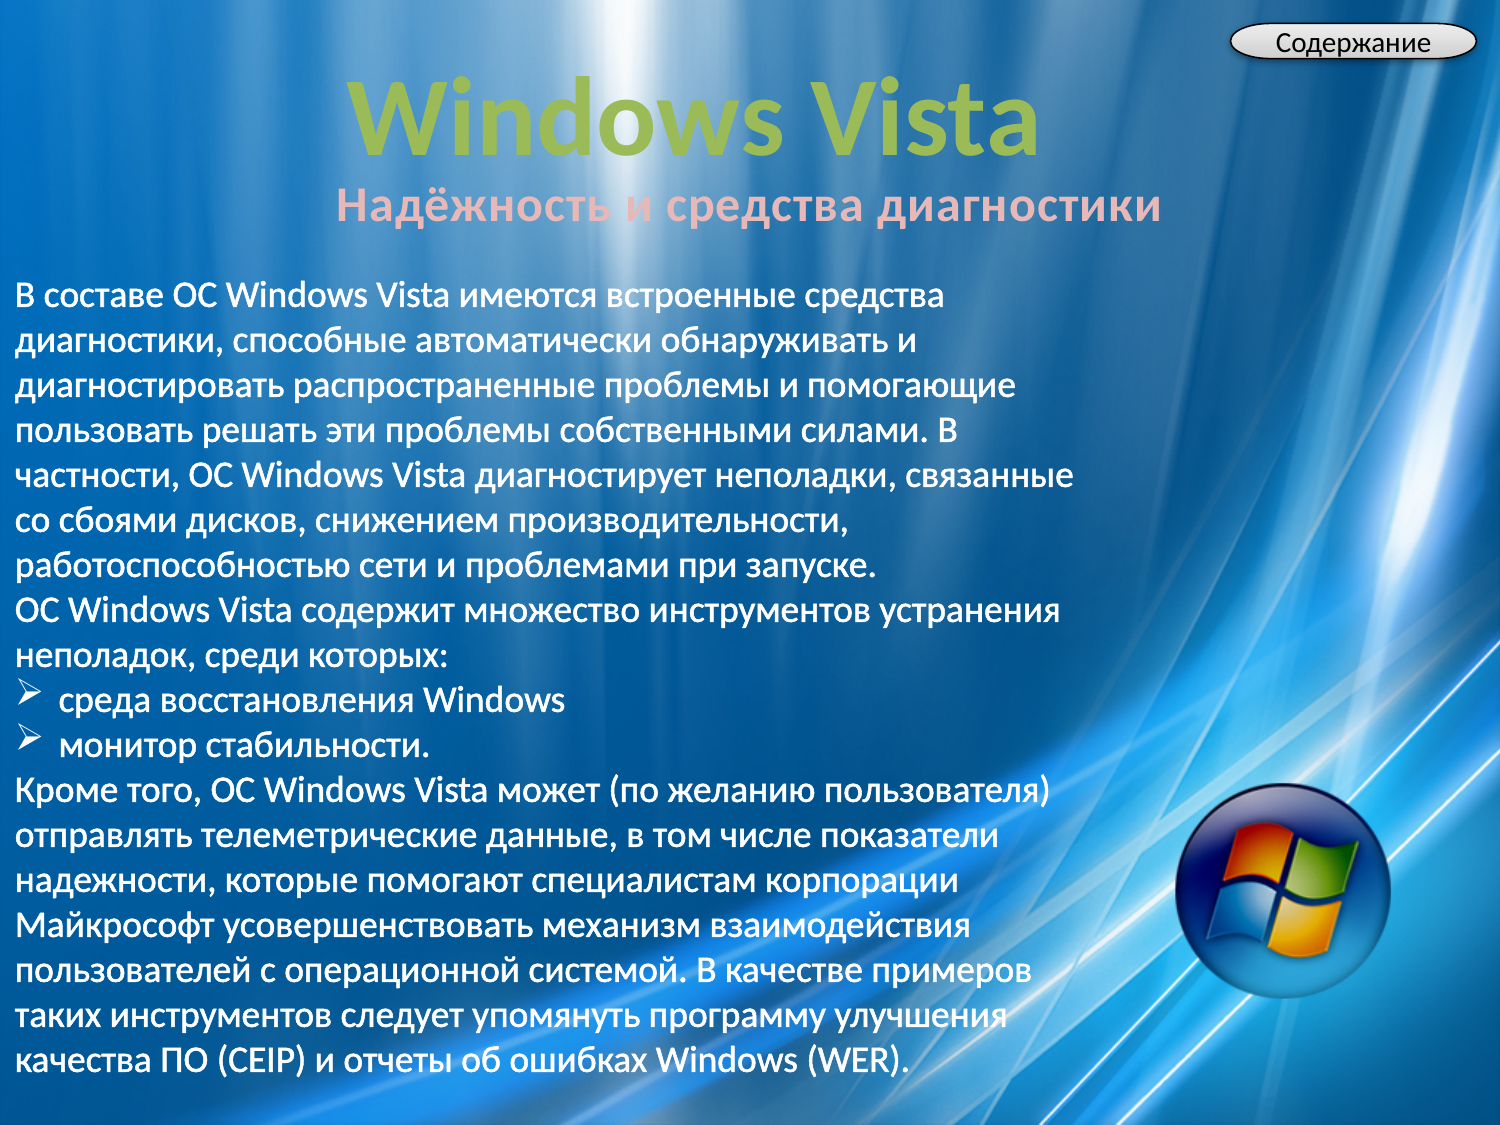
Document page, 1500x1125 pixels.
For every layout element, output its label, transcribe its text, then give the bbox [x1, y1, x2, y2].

picture [0, 239, 1500, 1125]
picture [0, 0, 1500, 163]
text_box В составе ОС Windows Vista имеются встроенные средства диагностики, способные автоматически обнаруживать и диагностировать распространенные проблемы и помогающие пользовать решать эти проблемы собственными силами. В частности, ОС Windows Vista диагностирует неполадки, связанные со сбоями дисков, снижением производительности, работоспособностью сети и проблемами при запуске. ОС Windows Vista содержит множество инструментов устранения неполадок, среди которых: среда восстановления Windows монитор стабильности. Кроме того, ОС Windows Vista может (по желанию пользователя) отправлять телеметрические данные, в том числе показатели надежности, которые помогают специалистам корпорации Майкрософт усовершенствовать механизм взаимодействия пользователей с операционной системой. В качестве примеров таких инструментов следует упомянуть программу улучшения качества ПО (CEIP) и отчеты об ошибках Windows (WER). [0, 261, 1125, 1087]
text_box Содержание [1229, 22, 1478, 60]
text_box Надёжность и средства диагностики [0, 163, 1500, 239]
text_box Windows Vista [331, 35, 1057, 163]
